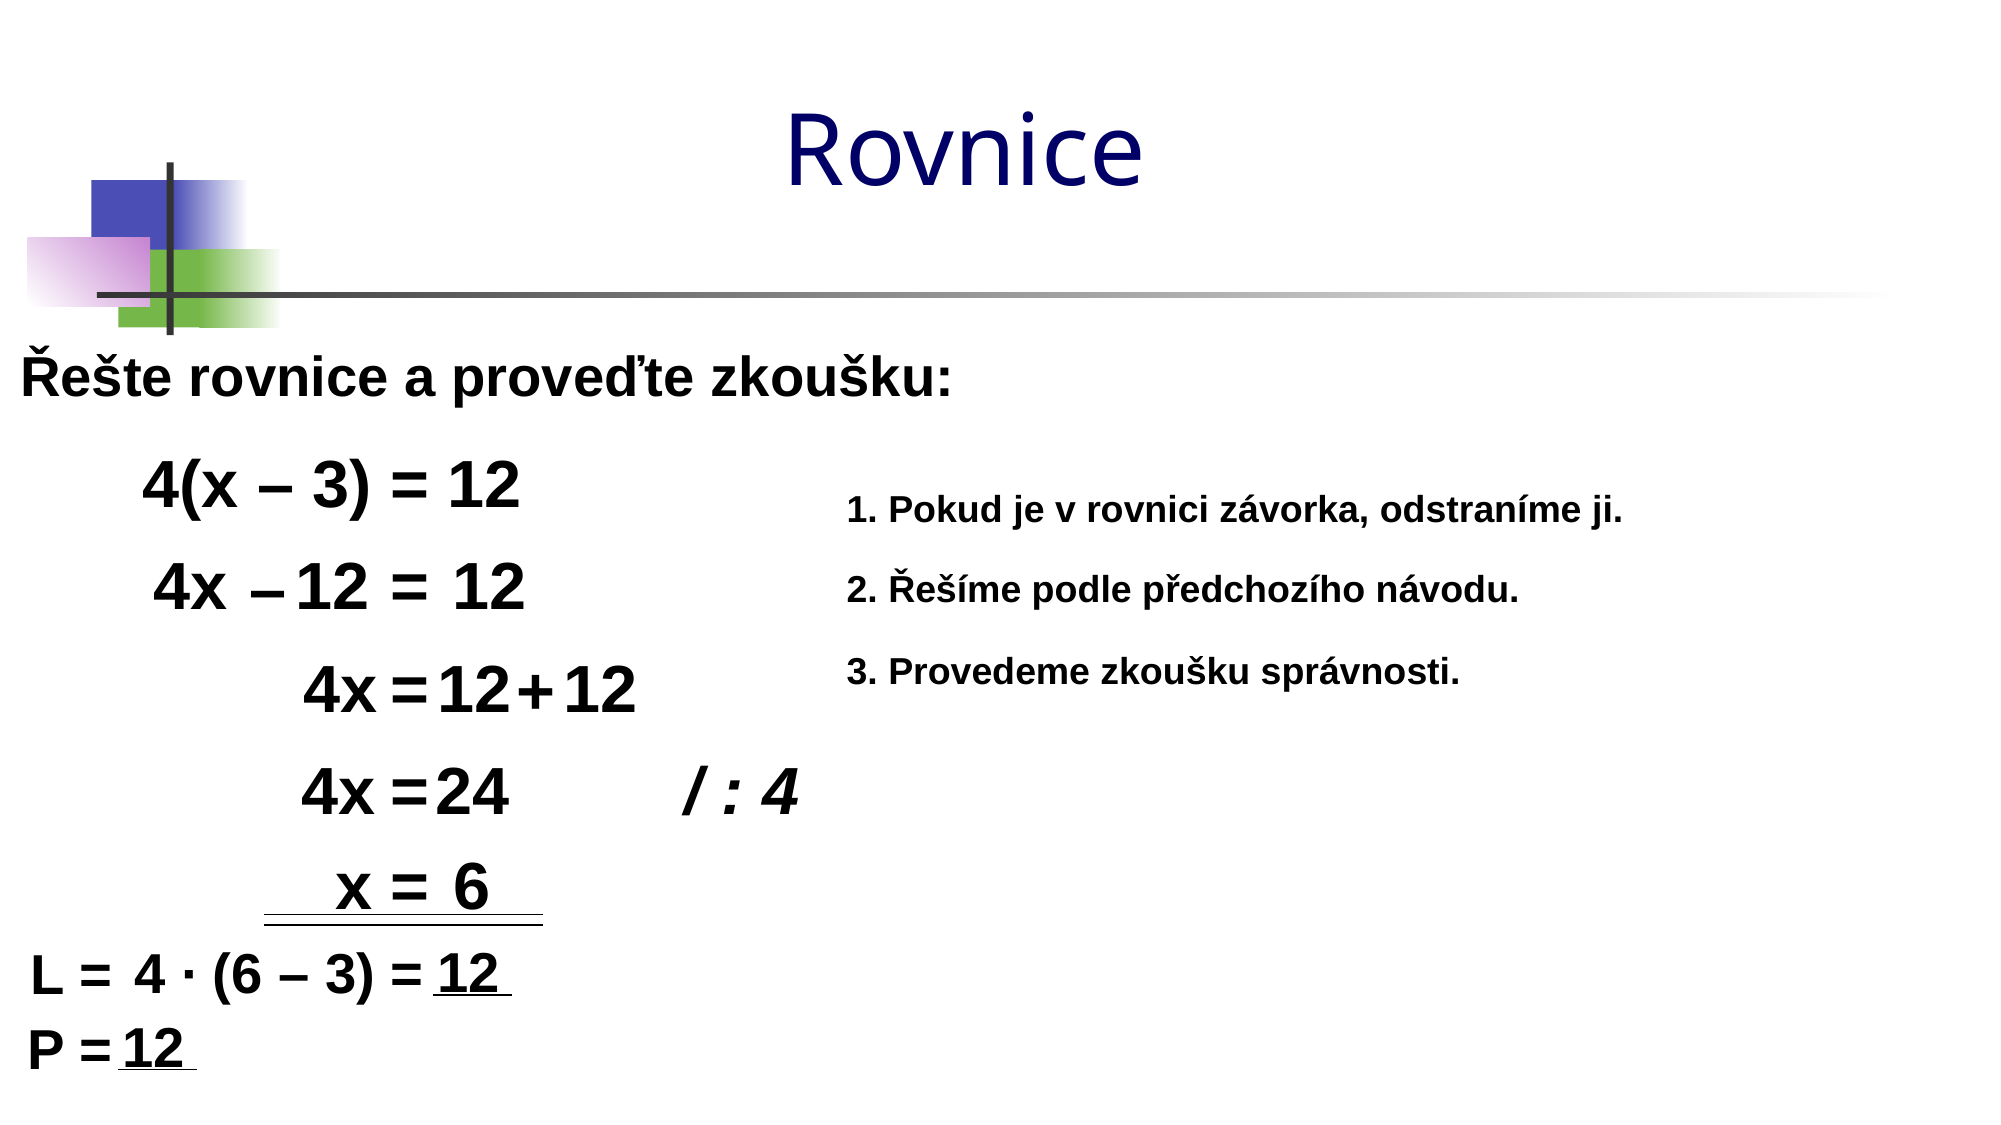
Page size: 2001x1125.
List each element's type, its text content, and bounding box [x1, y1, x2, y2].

text_box 4x [281, 740, 412, 836]
text_box P = [7, 1011, 139, 1083]
text_box = [370, 535, 432, 632]
text_box 6 [433, 836, 532, 913]
text_box 12 [417, 637, 496, 734]
text_box 12 [432, 535, 555, 632]
text_box 12 [417, 935, 528, 1005]
text_box 3. Provedeme zkoušku správnosti. [826, 619, 2000, 720]
text_box 1. Pokud je v rovnici závorka, odstraníme ji. [826, 452, 2000, 537]
text_box x [314, 836, 370, 913]
text_box 12 [102, 1010, 212, 1079]
text_box + [496, 637, 576, 738]
text_box – [229, 535, 307, 636]
text_box 12 [307, 535, 370, 632]
text_box 4 ∙ (6 – 3) = [114, 936, 469, 1006]
text_box 2. Řešíme podle předchozího návodu. [826, 537, 2000, 619]
text_box L = [10, 936, 142, 1008]
text_box 4x [133, 535, 229, 632]
text_box 12 [543, 637, 667, 734]
text_box 24 [415, 740, 535, 836]
text_box 4x [283, 637, 414, 734]
text_box = [370, 836, 433, 913]
text_box 4(x – 3) = 12 [104, 433, 559, 529]
title Rovnice [172, 58, 1757, 232]
text_box Řešte rovnice a proveďte zkoušku: [0, 326, 1095, 423]
text_box / : 4 [665, 740, 859, 836]
